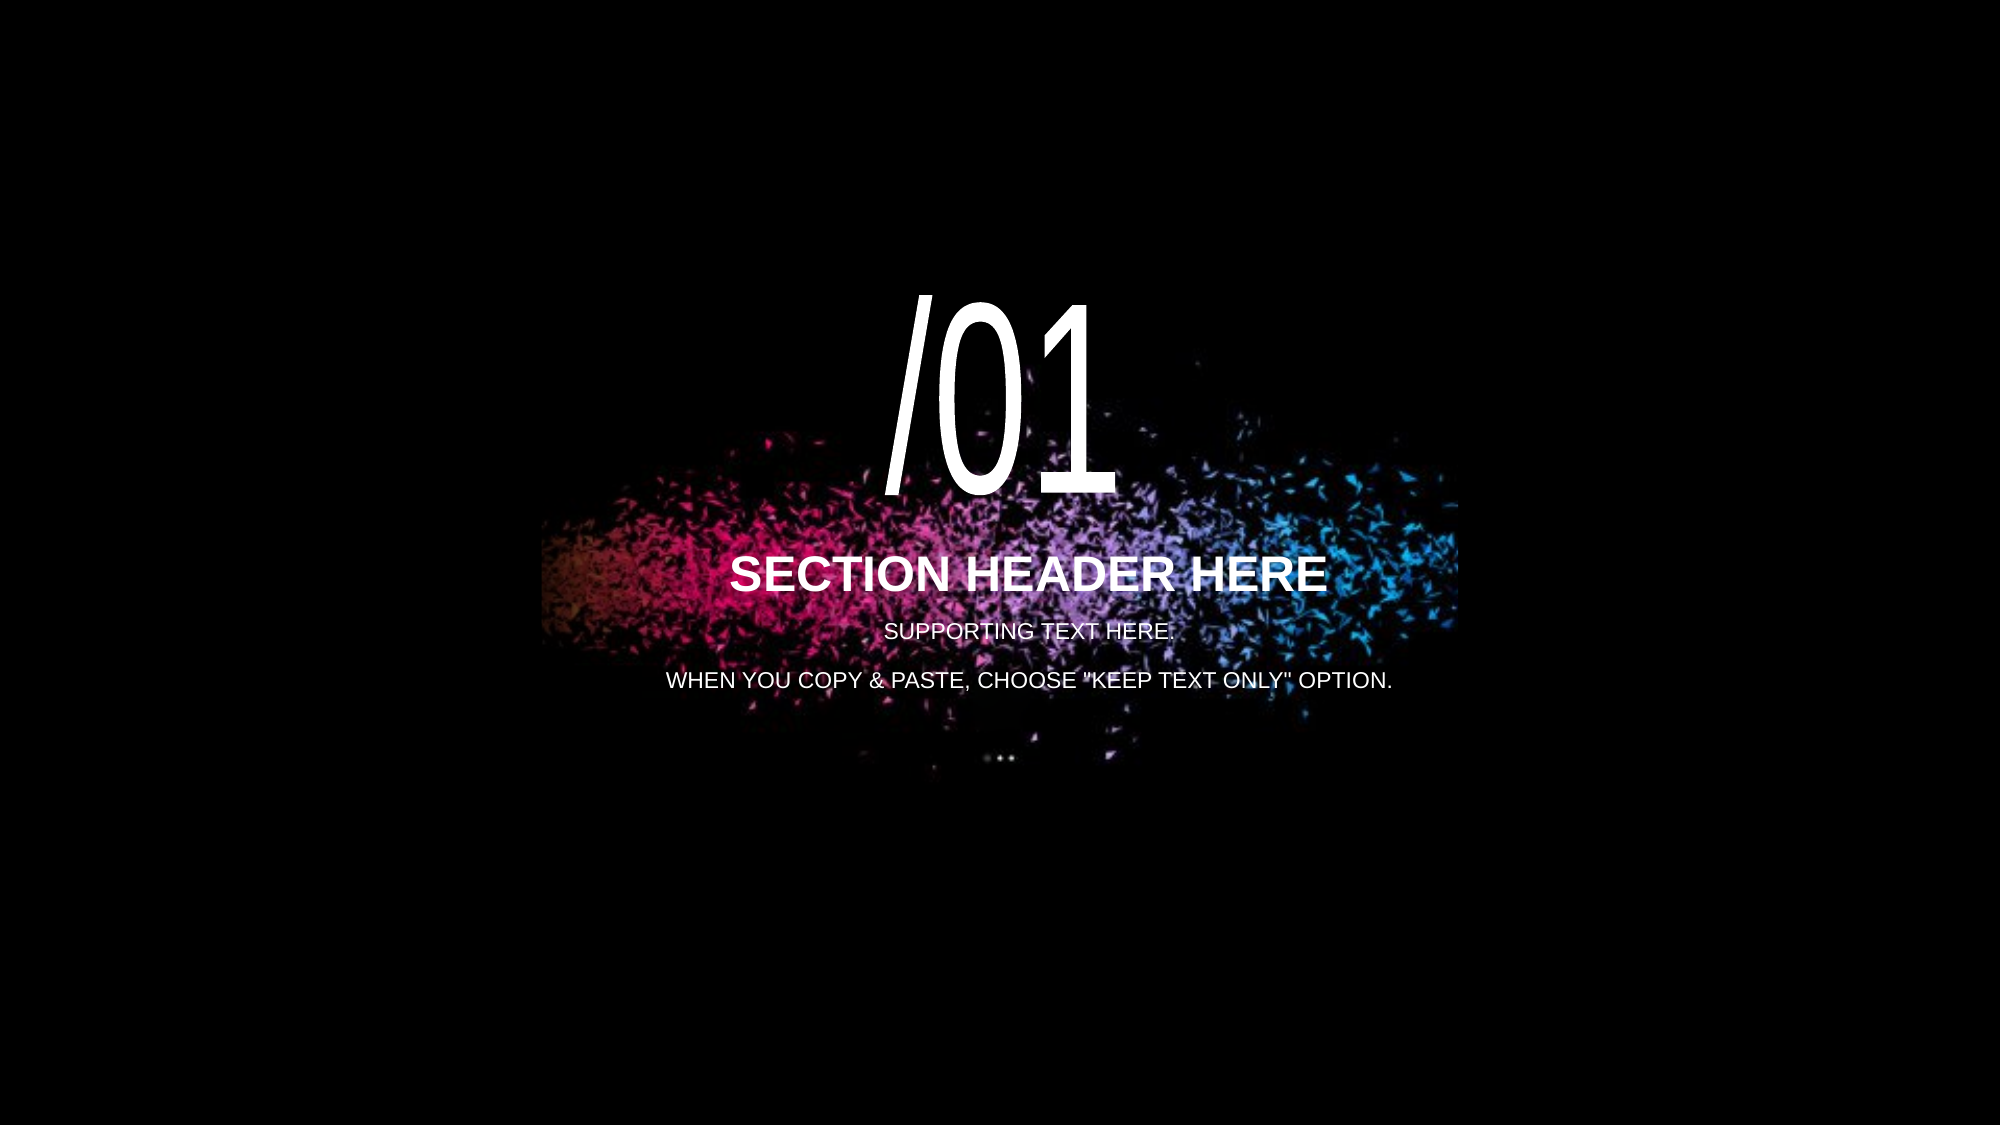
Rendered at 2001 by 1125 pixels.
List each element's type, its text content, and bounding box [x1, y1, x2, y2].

list SUPPORTING TEXT HERE. WHEN YOU COPY & PASTE, CHOOSE "KEEP TEXT ONLY" OPTION. [585, 609, 1475, 777]
title SECTION HEADER HERE [585, 462, 1474, 609]
